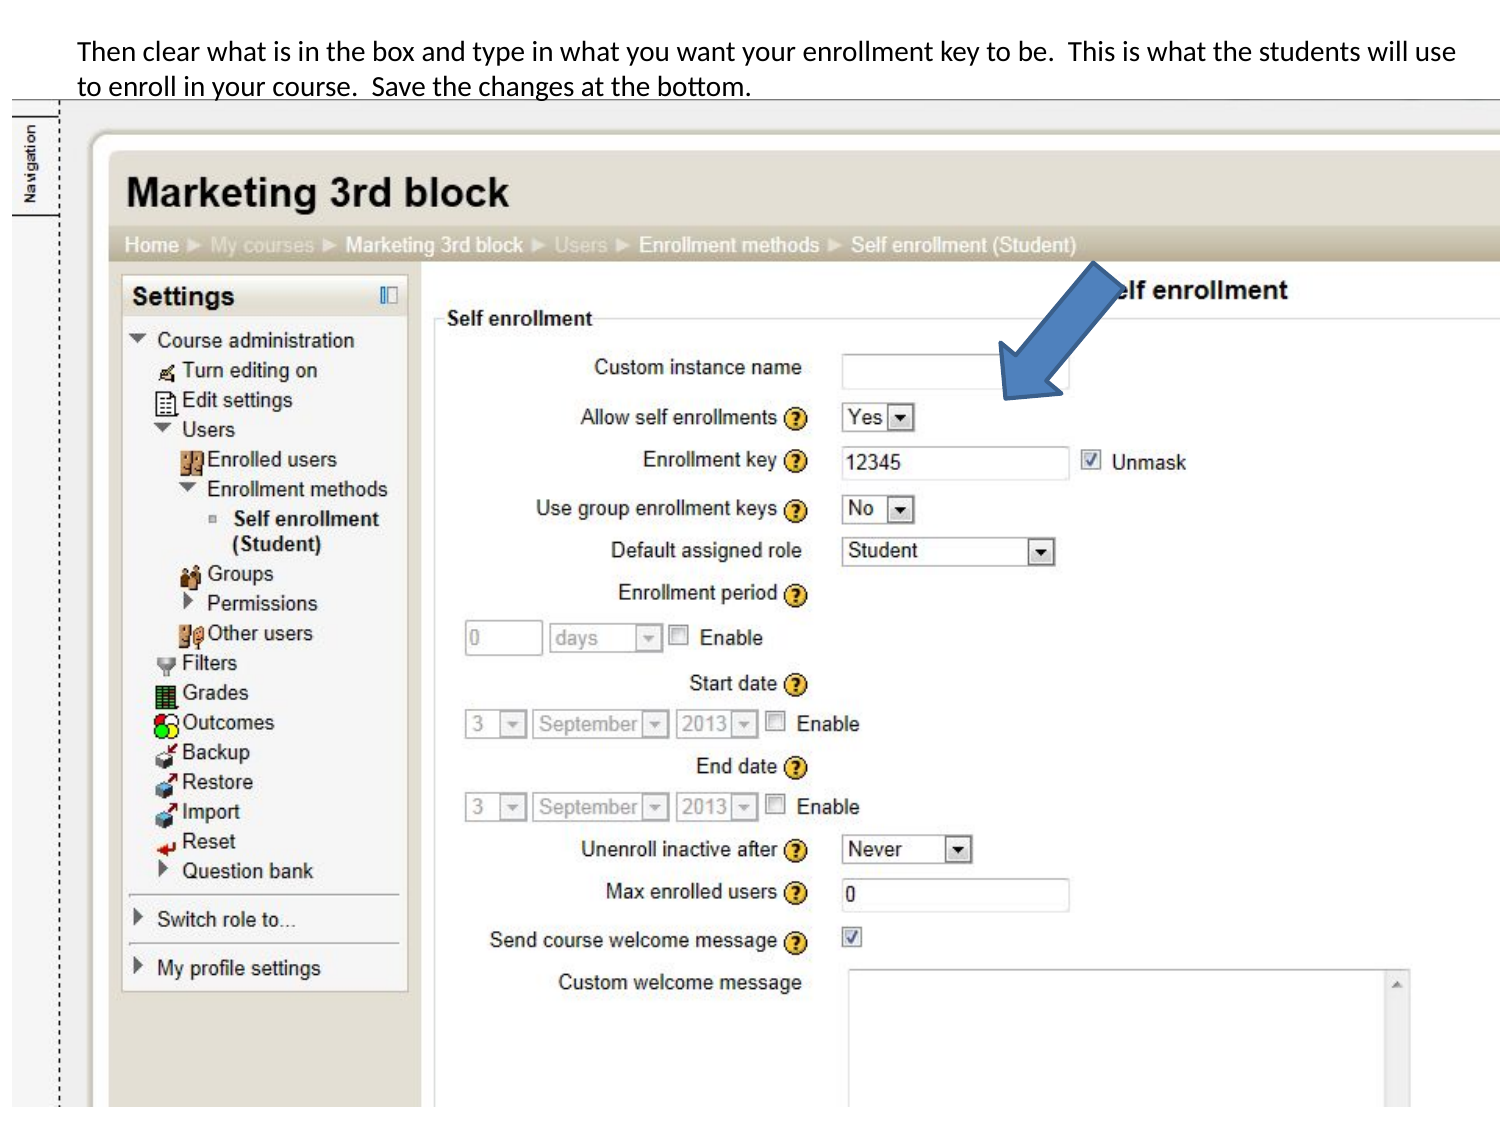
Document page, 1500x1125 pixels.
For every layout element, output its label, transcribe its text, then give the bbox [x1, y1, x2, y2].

picture [12, 99, 1500, 1107]
text_box Then clear what is in the box and type in what you want your enrollment key to be. This is what the students will use to enroll in your course. Save the changes at the bottom. [62, 24, 1488, 98]
